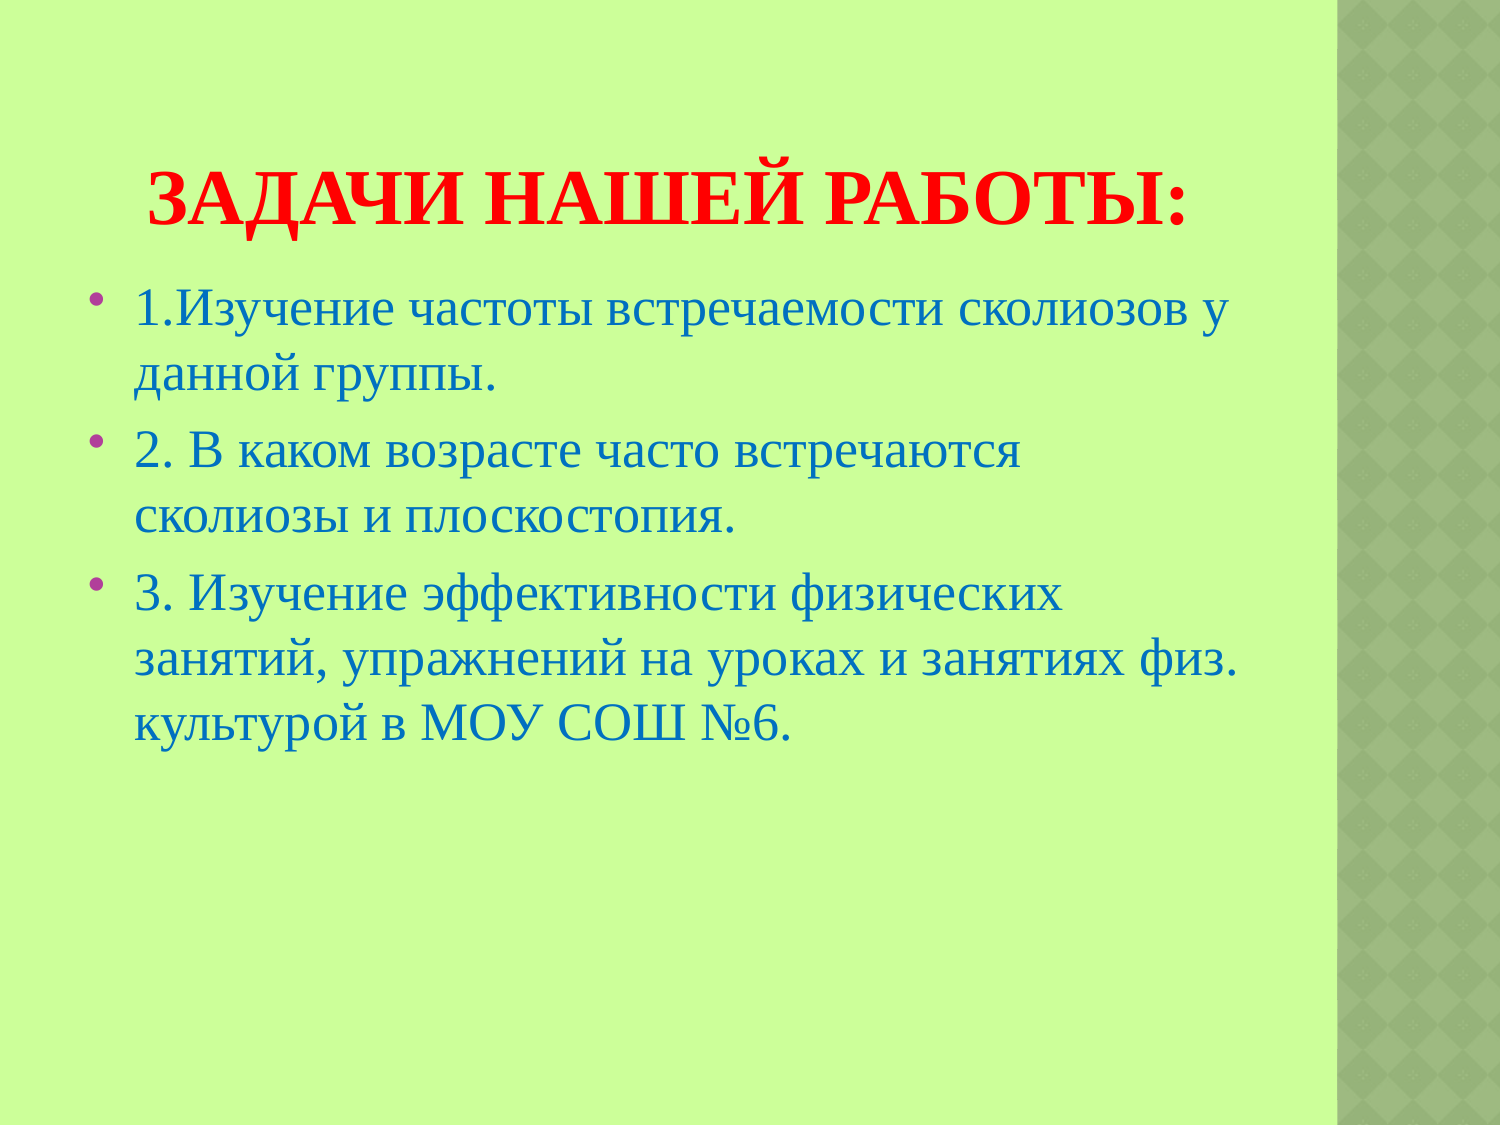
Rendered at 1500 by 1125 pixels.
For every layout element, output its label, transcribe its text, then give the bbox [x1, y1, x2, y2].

list 1.Изучение частоты встречаемости сколиозов у данной группы. 2. В каком возрасте часто встречаются сколиозы и плоскостопия. 3. Изучение эффективности физических занятий, упражнений на уроках и занятиях физ. культурой в МОУ СОШ №6. [75, 264, 1263, 1059]
title Задачи нашей работы: [75, 52, 1263, 240]
